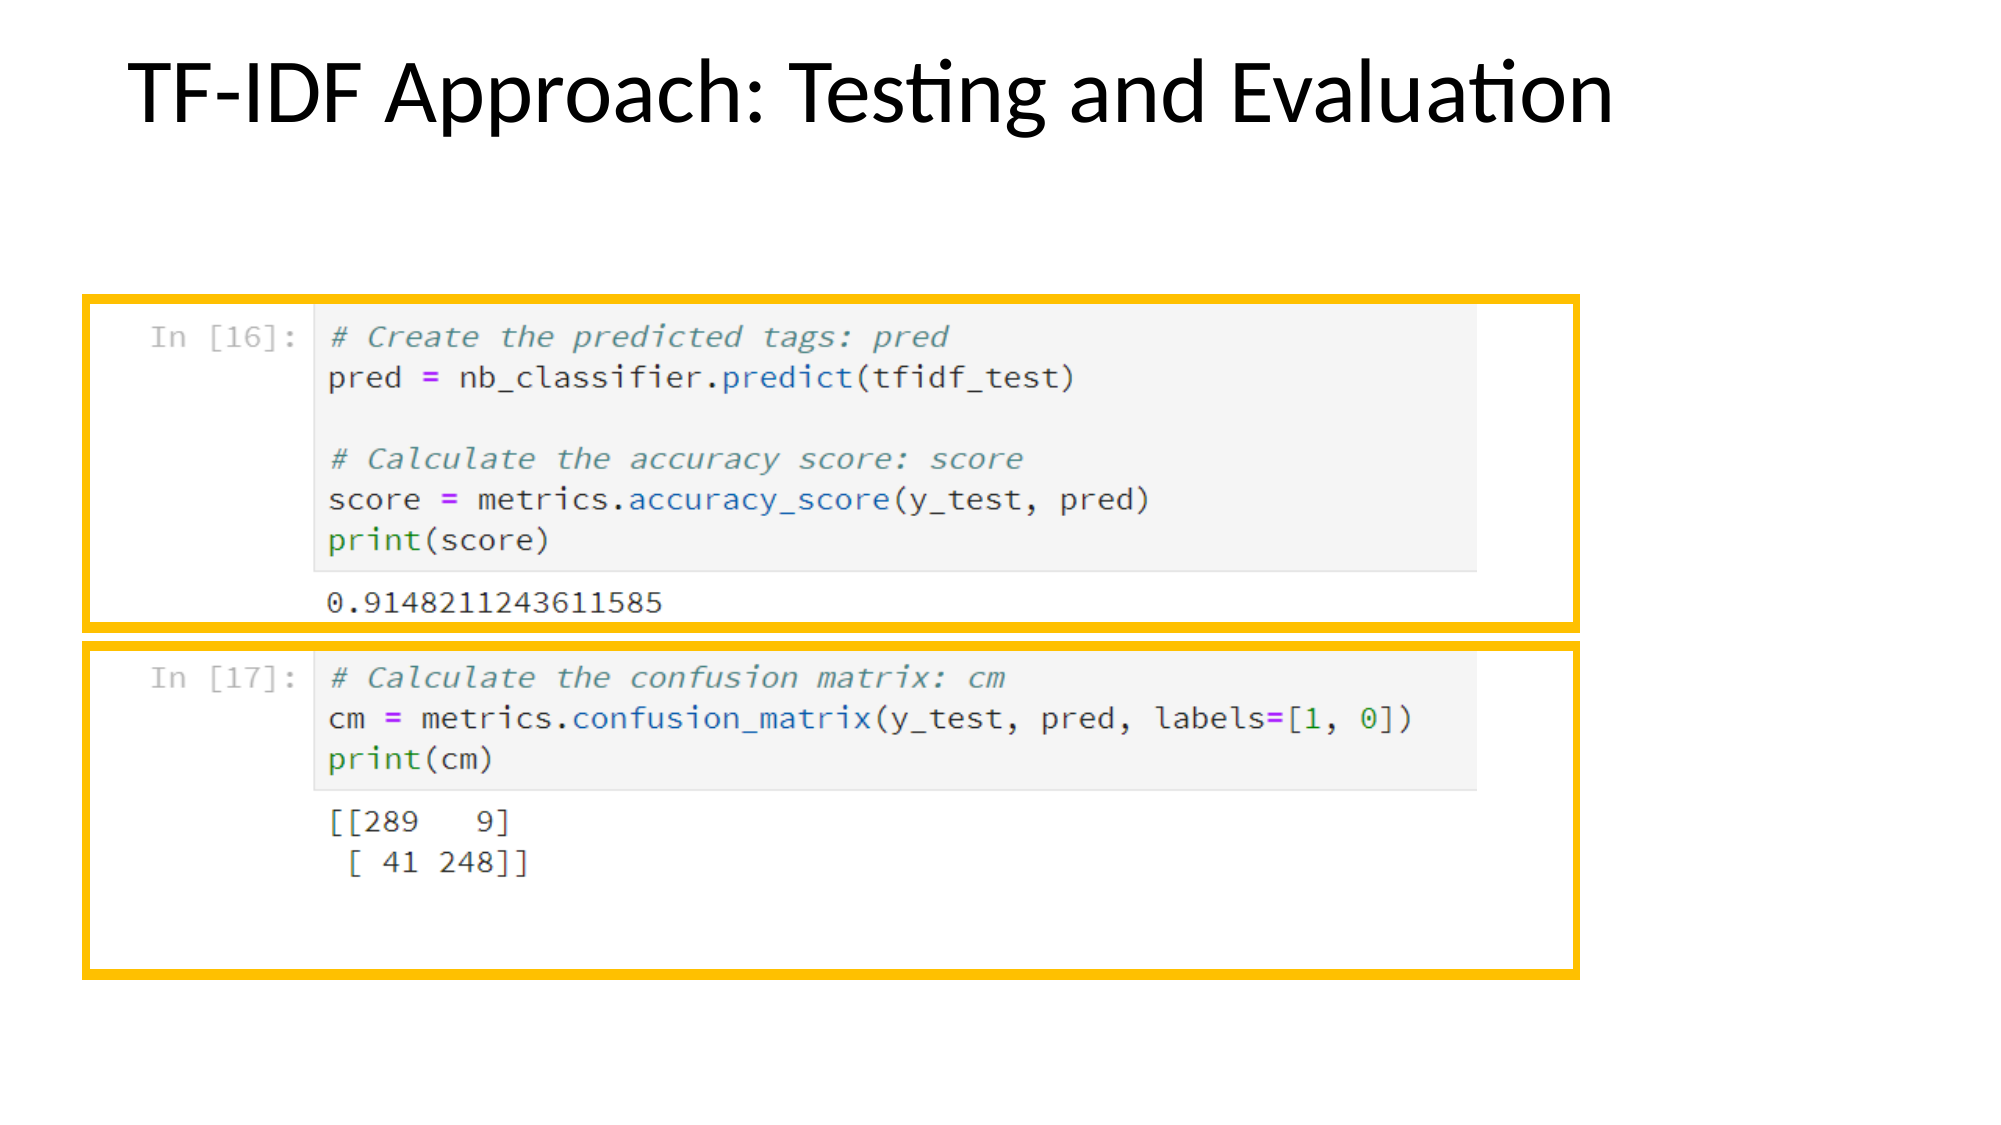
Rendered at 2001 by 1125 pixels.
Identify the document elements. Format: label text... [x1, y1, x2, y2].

text_box TF-IDF Approach: Testing and Evaluation [112, 23, 1919, 149]
picture [81, 294, 1580, 980]
